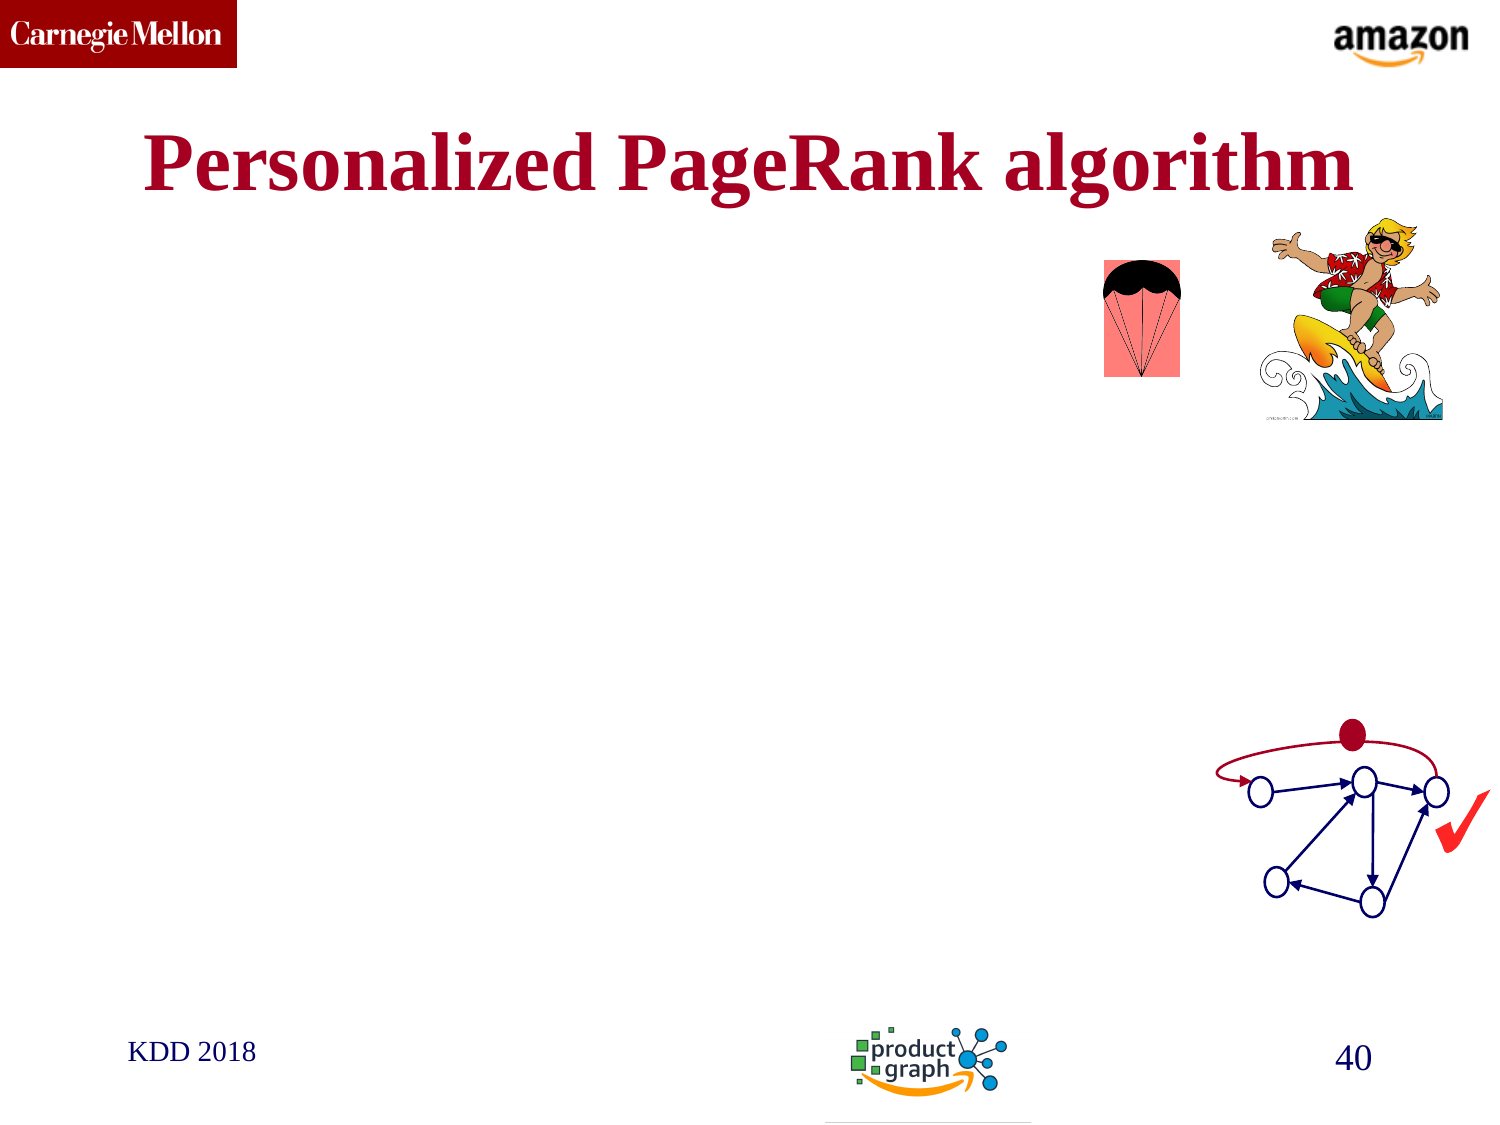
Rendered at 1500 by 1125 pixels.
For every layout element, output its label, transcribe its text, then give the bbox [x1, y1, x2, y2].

slide_number 40 [1074, 1024, 1388, 1101]
picture [1435, 789, 1491, 854]
slide_number KDD 2018 [112, 1024, 426, 1101]
picture [1322, 4, 1484, 88]
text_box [1248, 766, 1449, 918]
picture [1103, 259, 1181, 377]
text_box [1340, 720, 1365, 751]
picture [0, 0, 237, 68]
title Personalized PageRank algorithm [112, 99, 1388, 213]
picture [1256, 212, 1449, 425]
